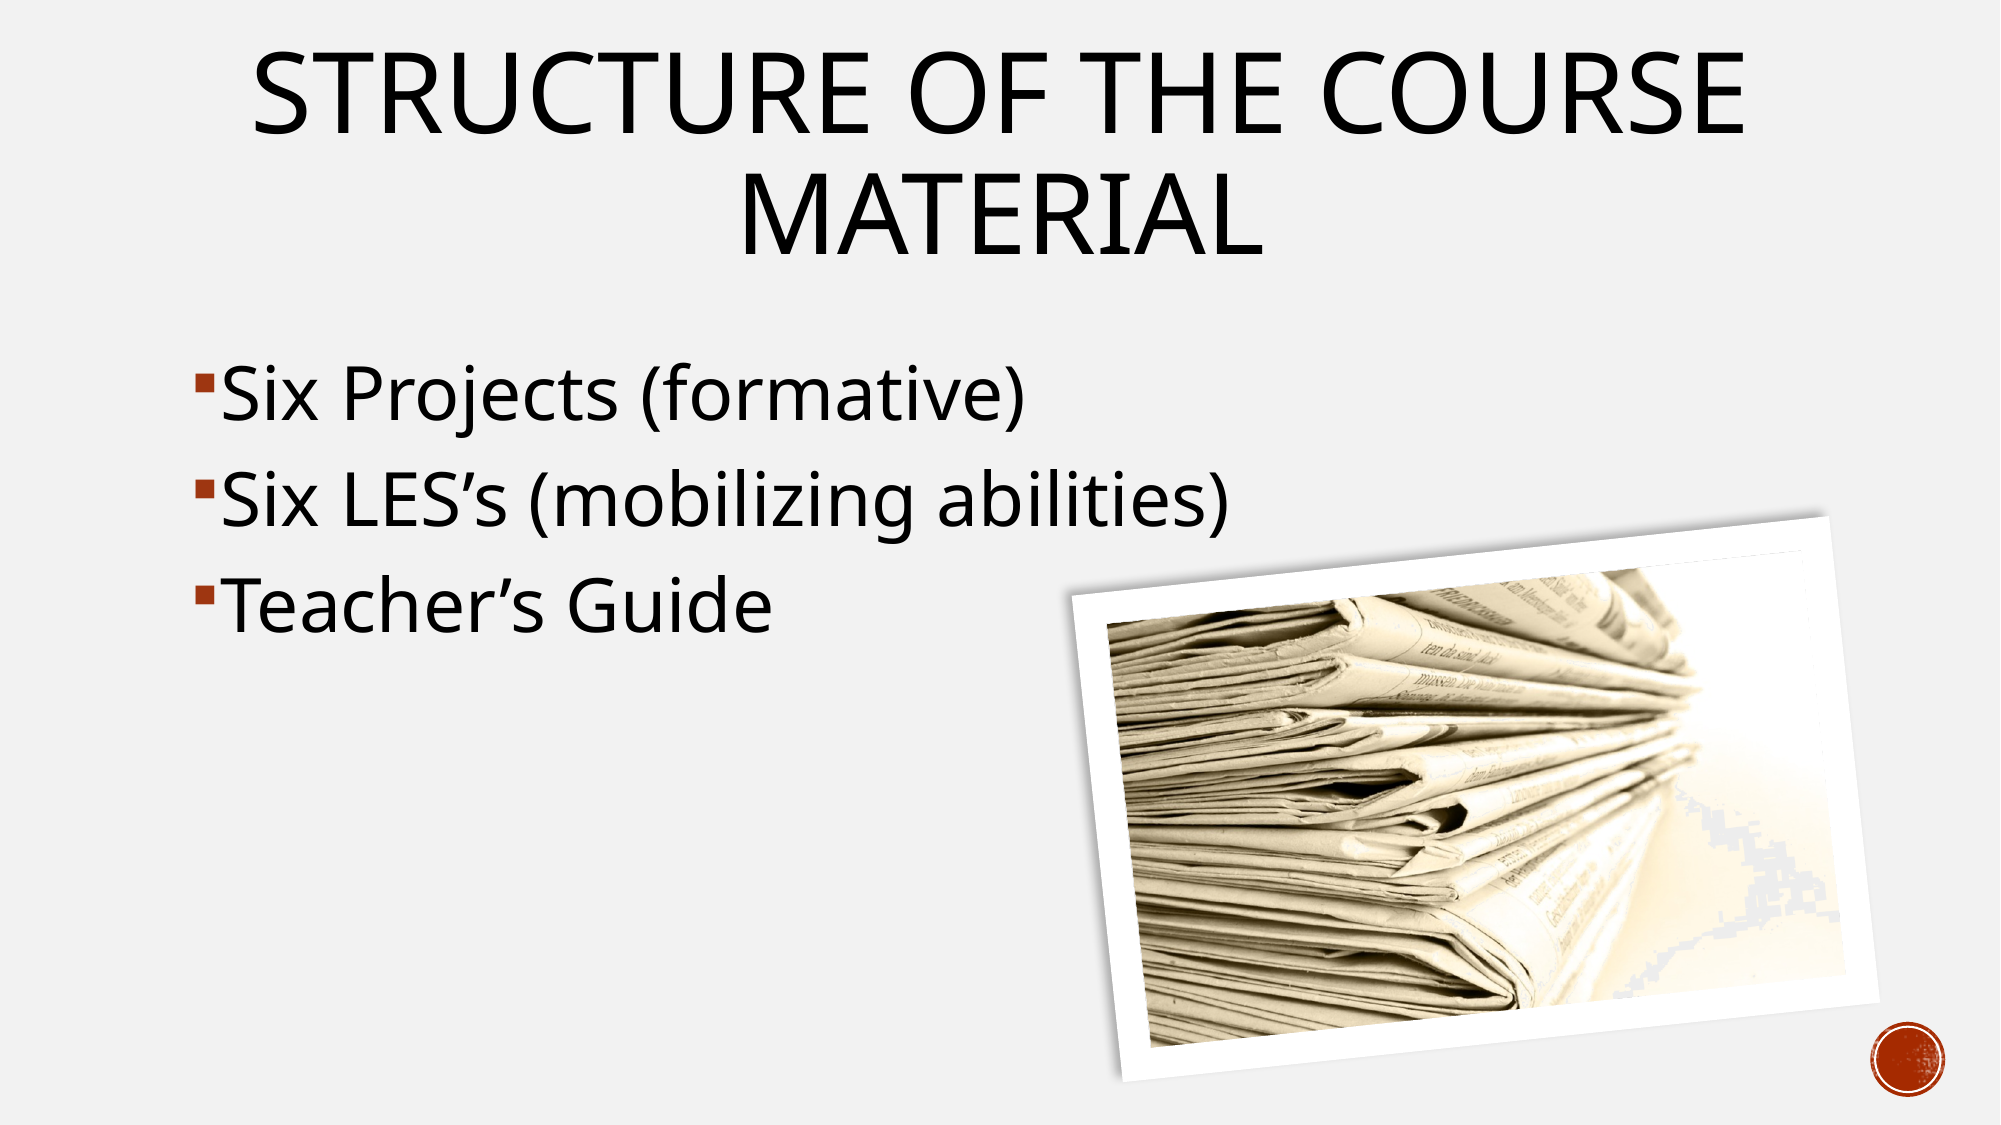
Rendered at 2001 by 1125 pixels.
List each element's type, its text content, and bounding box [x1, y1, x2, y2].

title Structure of the course material [175, 25, 1826, 290]
list Six Projects (formative) Six LES’s (mobilizing abilities) Teacher’s Guide [175, 348, 1826, 1013]
picture [1108, 551, 1845, 1047]
